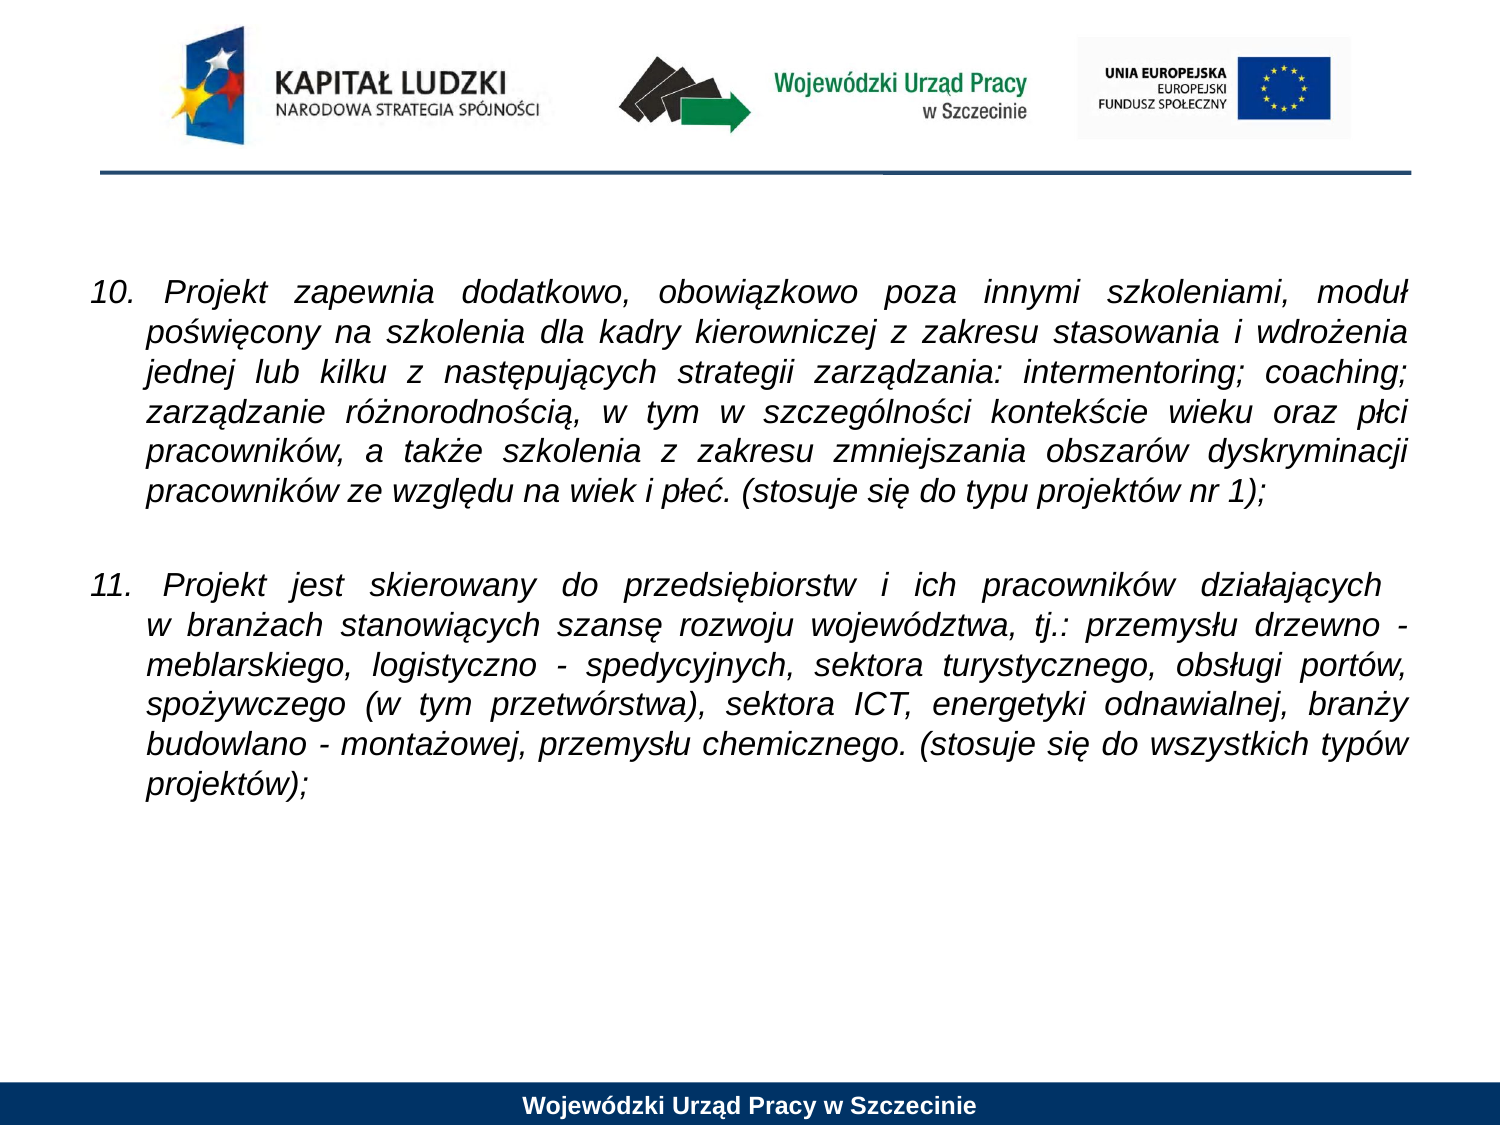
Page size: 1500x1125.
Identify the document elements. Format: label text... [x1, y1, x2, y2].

list 10. Projekt zapewnia dodatkowo, obowiązkowo poza innymi szkoleniami, moduł poświęcony na szkolenia dla kadry kierowniczej z zakresu stasowania i wdrożenia jednej lub kilku z następujących strategii zarządzania: intermentoring; coaching; zarządzanie różnorodnością, w tym w szczególności kontekście wieku oraz płci pracowników, a także szkolenia z zakresu zmniejszania obszarów dyskryminacji pracowników ze względu na wiek i płeć. (stosuje się do typu projektów nr 1); 11. Projekt jest skierowany do przedsiębiorstw i ich pracowników działających w branżach stanowiących szansę rozwoju województwa, tj.: przemysłu drzewno - meblarskiego, logistyczno - spedycyjnych, sektora turystycznego, obsługi portów, spożywczego (w tym przetwórstwa), sektora ICT, energetyki odnawialnej, branży budowlano - montażowej, przemysłu chemicznego. (stosuje się do wszystkich typów projektów); [74, 262, 1426, 1006]
picture [159, 24, 1353, 149]
